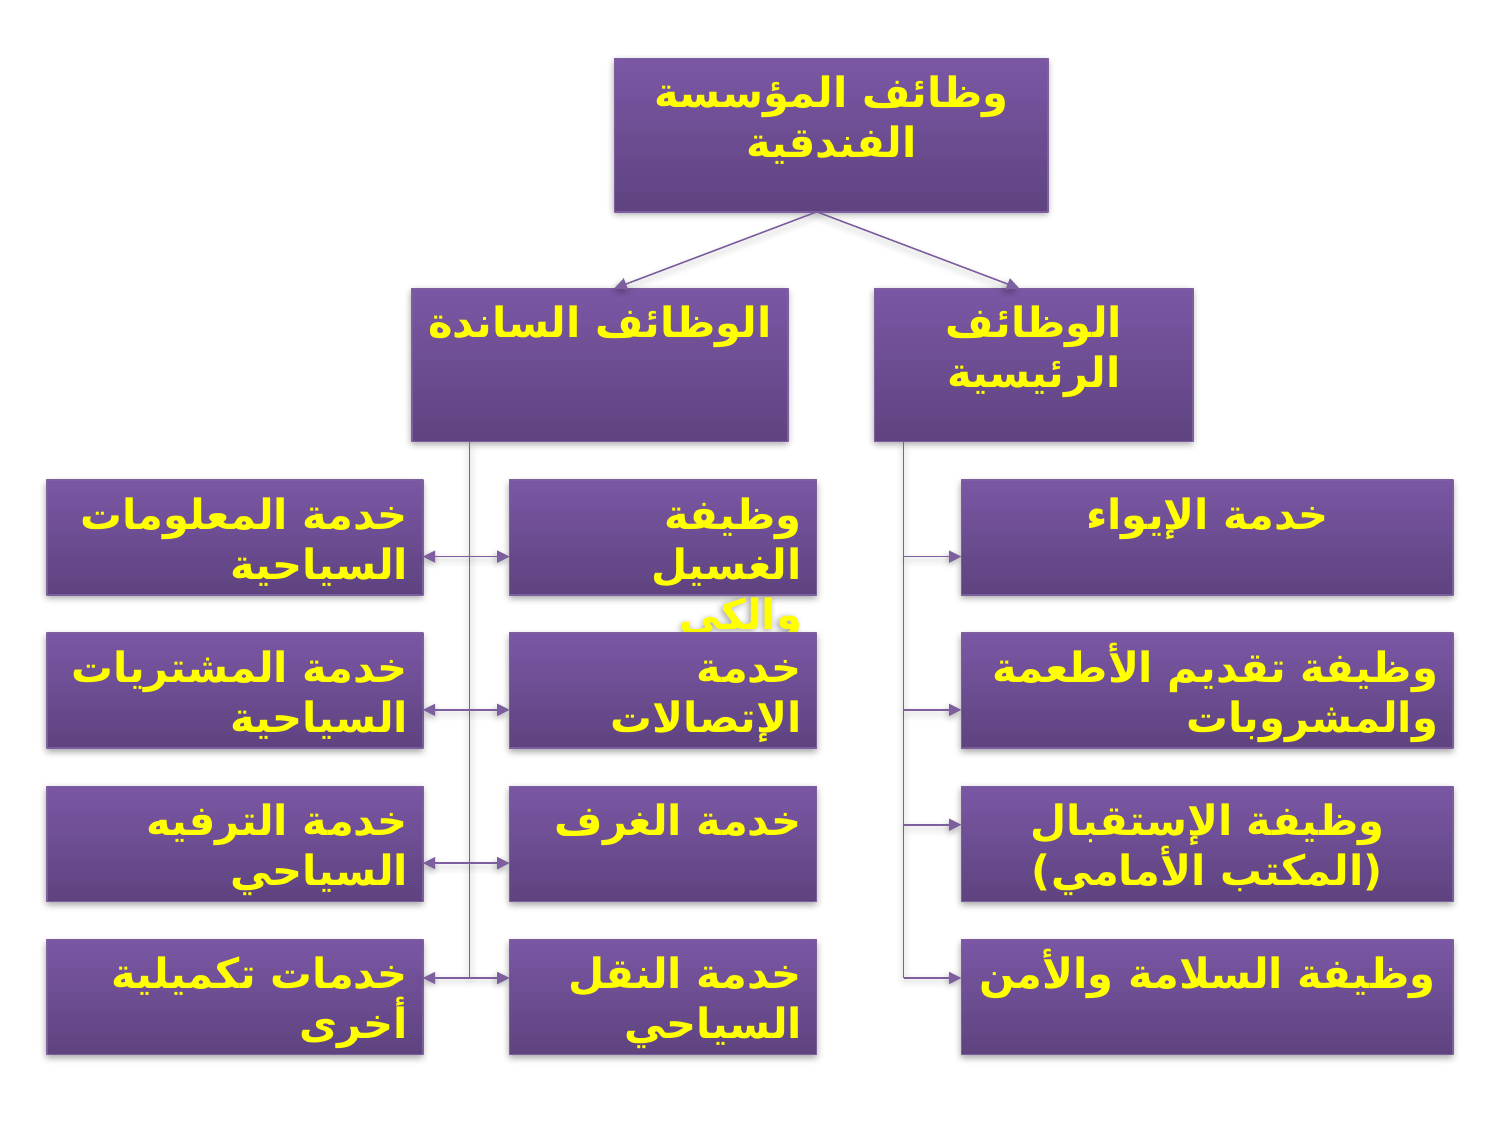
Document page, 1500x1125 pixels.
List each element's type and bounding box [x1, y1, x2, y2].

text_box [46, 58, 1454, 1055]
